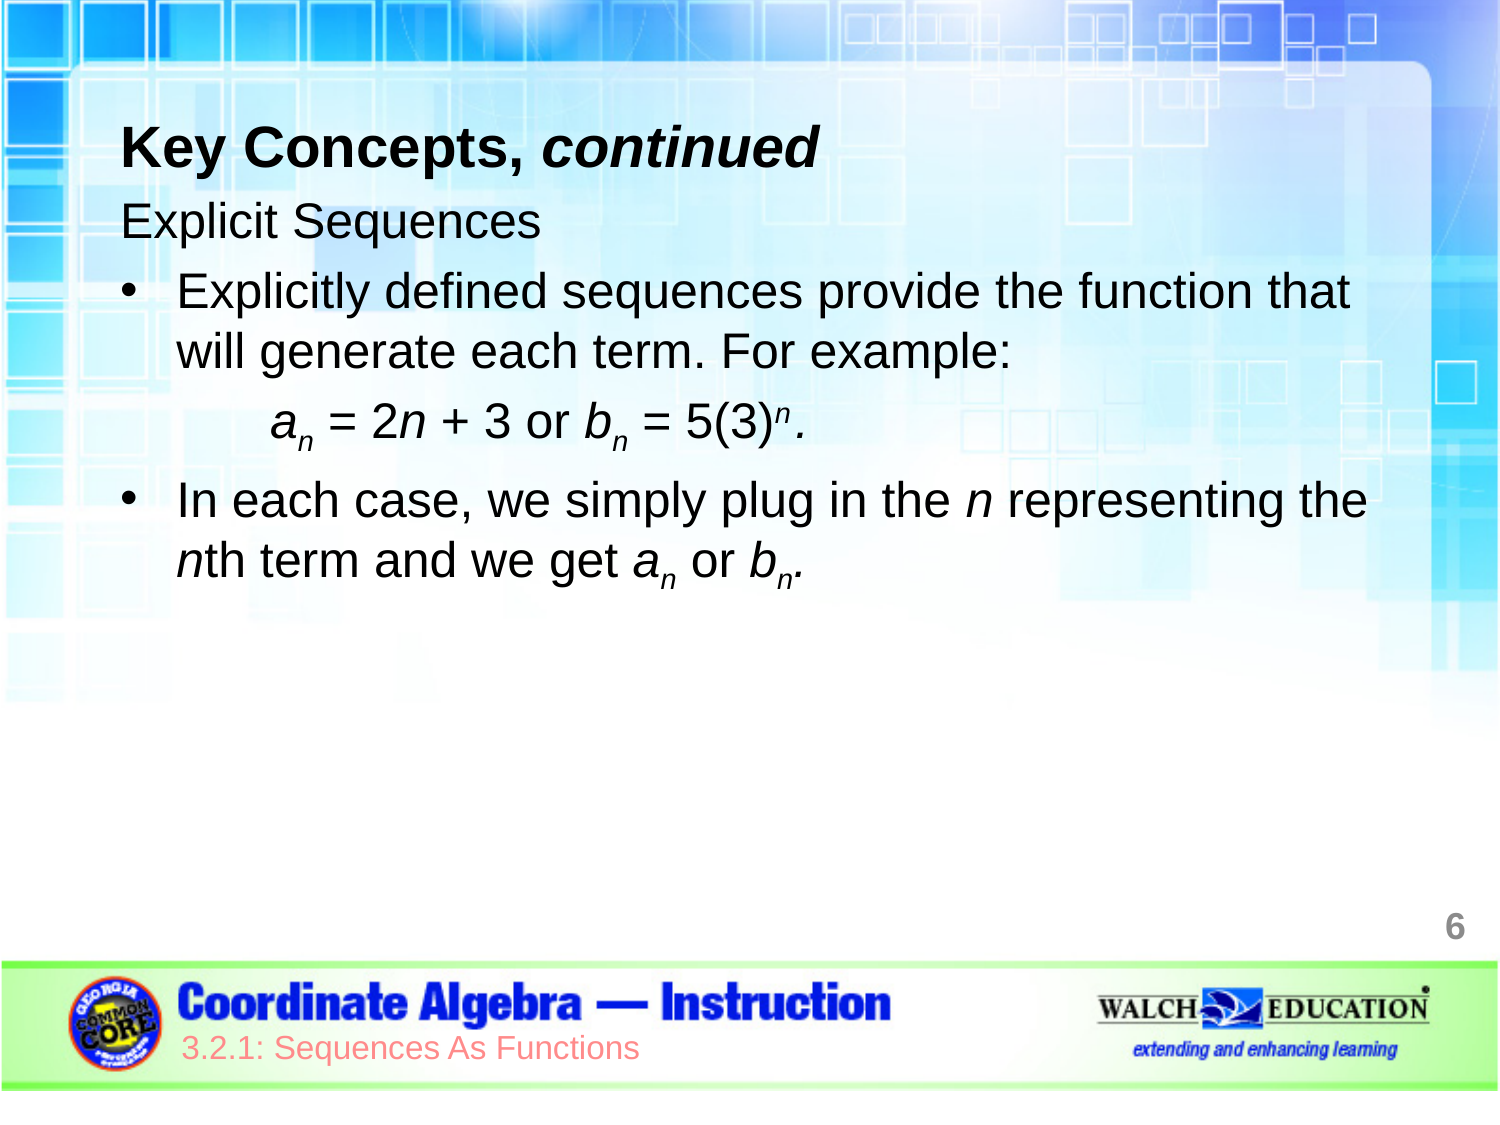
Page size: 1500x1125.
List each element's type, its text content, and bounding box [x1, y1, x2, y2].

subtitle Key Concepts, continued Explicit Sequences Explicitly defined sequences provide the function that will generate each term. For example: an = 2n + 3 or bn = 5(3)n . In each case, we simply plug in the n representing the nth term and we get an or bn. [105, 101, 1394, 922]
slide_number 6 [1361, 901, 1481, 949]
footer 3.2.1: Sequences As Functions [166, 1024, 1080, 1069]
picture [1, 0, 1500, 1091]
